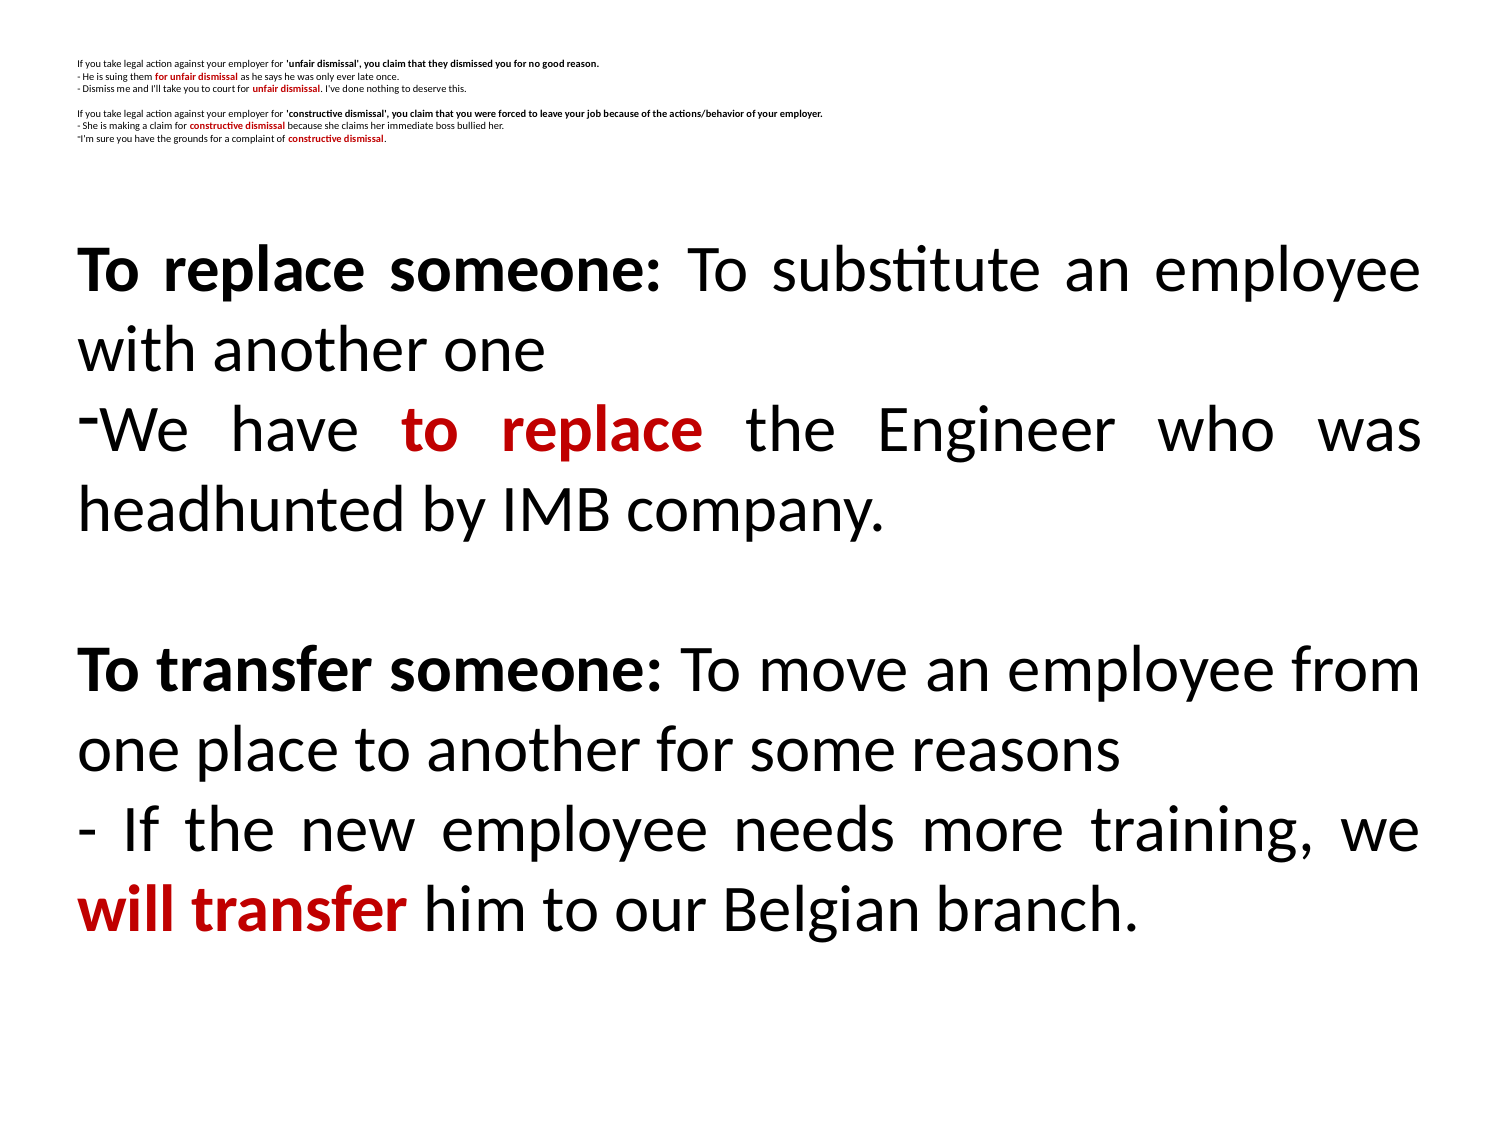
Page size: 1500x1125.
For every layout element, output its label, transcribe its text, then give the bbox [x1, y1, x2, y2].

text_box If you take legal action against your employer for 'unfair dismissal', you claim that they dismissed you for no good reason. - He is suing them for unfair dismissal as he says he was only ever late once. - Dismiss me and I'll take you to court for unfair dismissal. I've done nothing to deserve this. If you take legal action against your employer for 'constructive dismissal', you claim that you were forced to leave your job because of the actions/behavior of your employer. - She is making a claim for constructive dismissal because she claims her immediate boss bullied her. I'm sure you have the grounds for a complaint of constructive dismissal. To replace someone: To substitute an employee with another one We have to replace the Engineer who was headhunted by IMB company. To transfer someone: To move an employee from one place to another for some reasons - If the new employee needs more training, we will transfer him to our Belgian branch. [62, 50, 1438, 1125]
